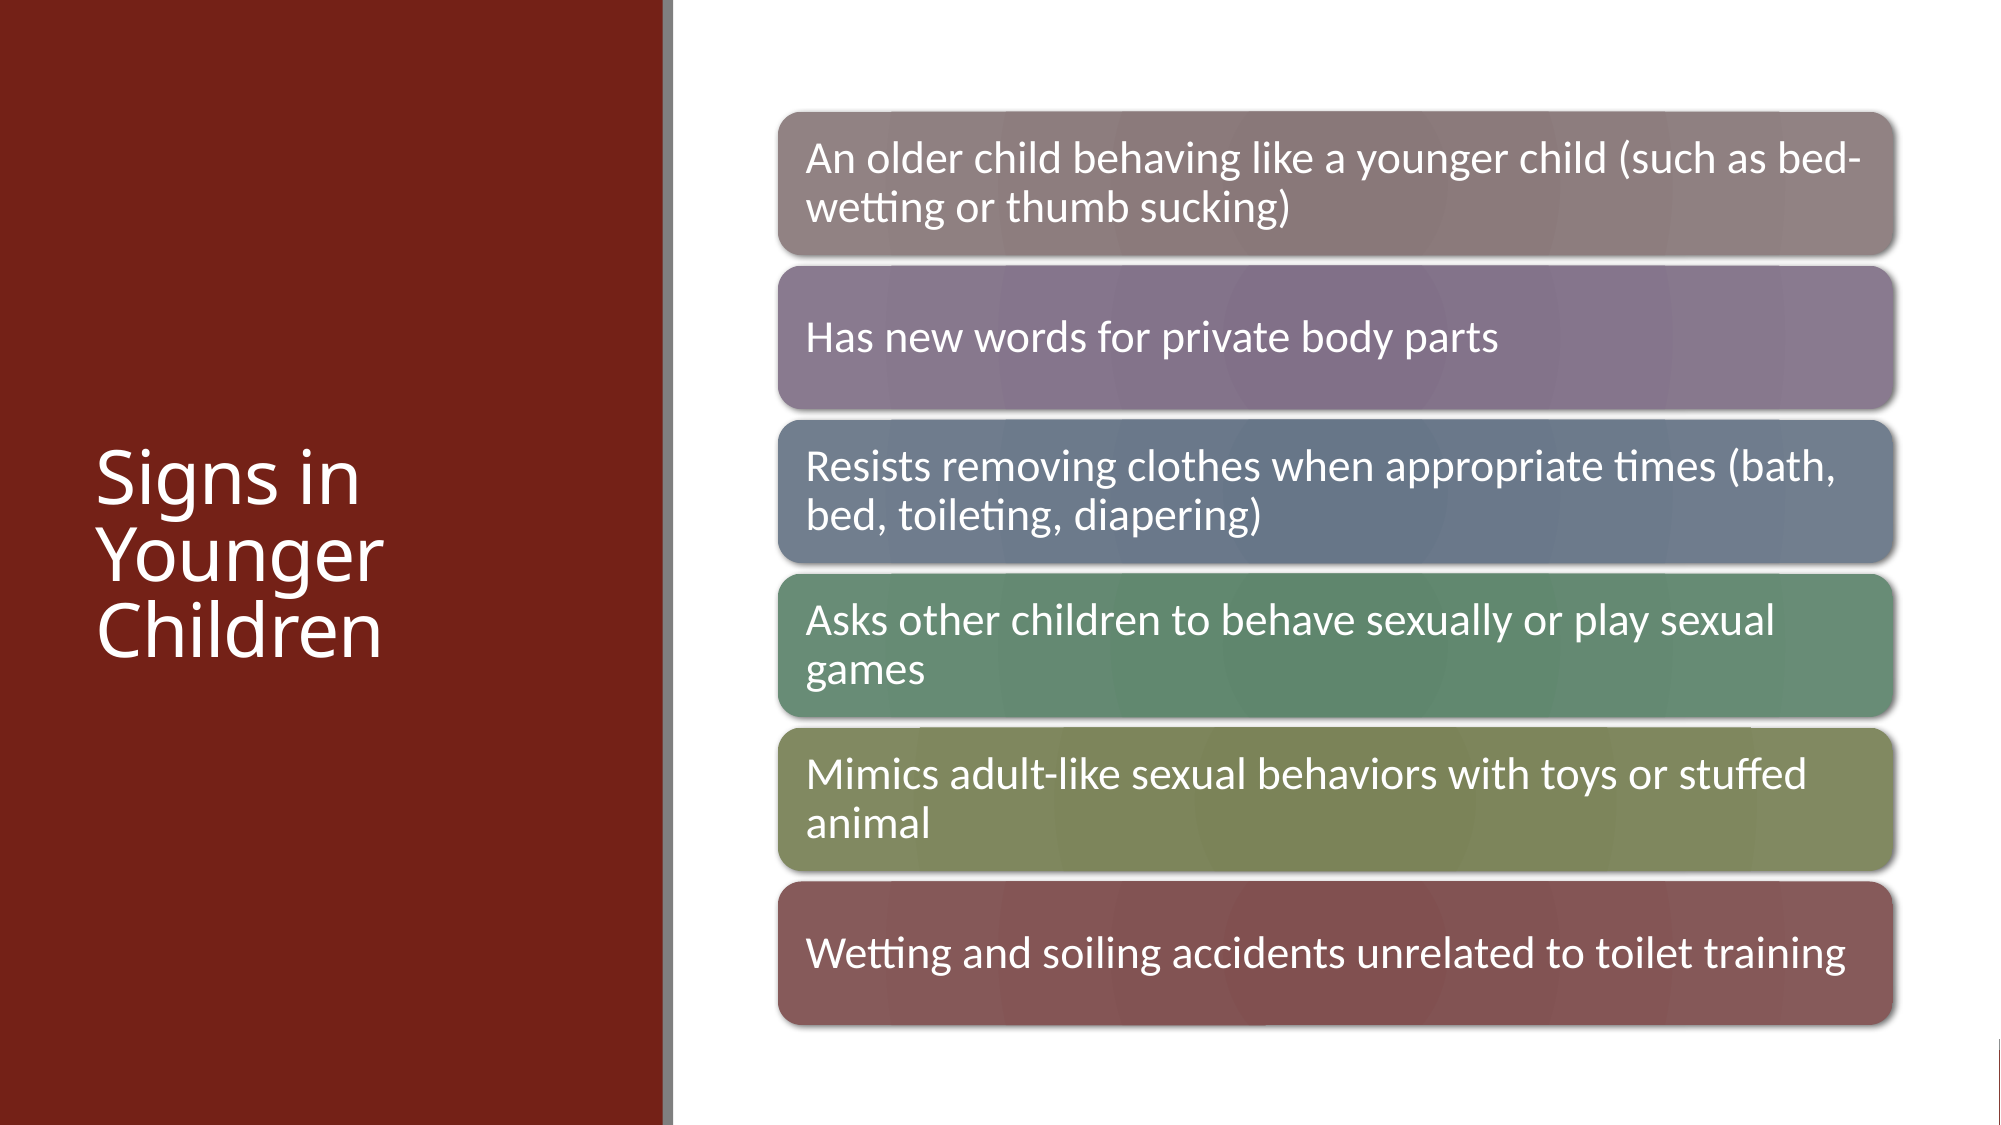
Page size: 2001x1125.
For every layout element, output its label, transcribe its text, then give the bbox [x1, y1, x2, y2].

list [777, 104, 1894, 1033]
title Signs in Younger Children [80, 84, 587, 1032]
text_box [674, 0, 2000, 1125]
text_box [0, 0, 661, 1125]
text_box [661, 0, 674, 1125]
